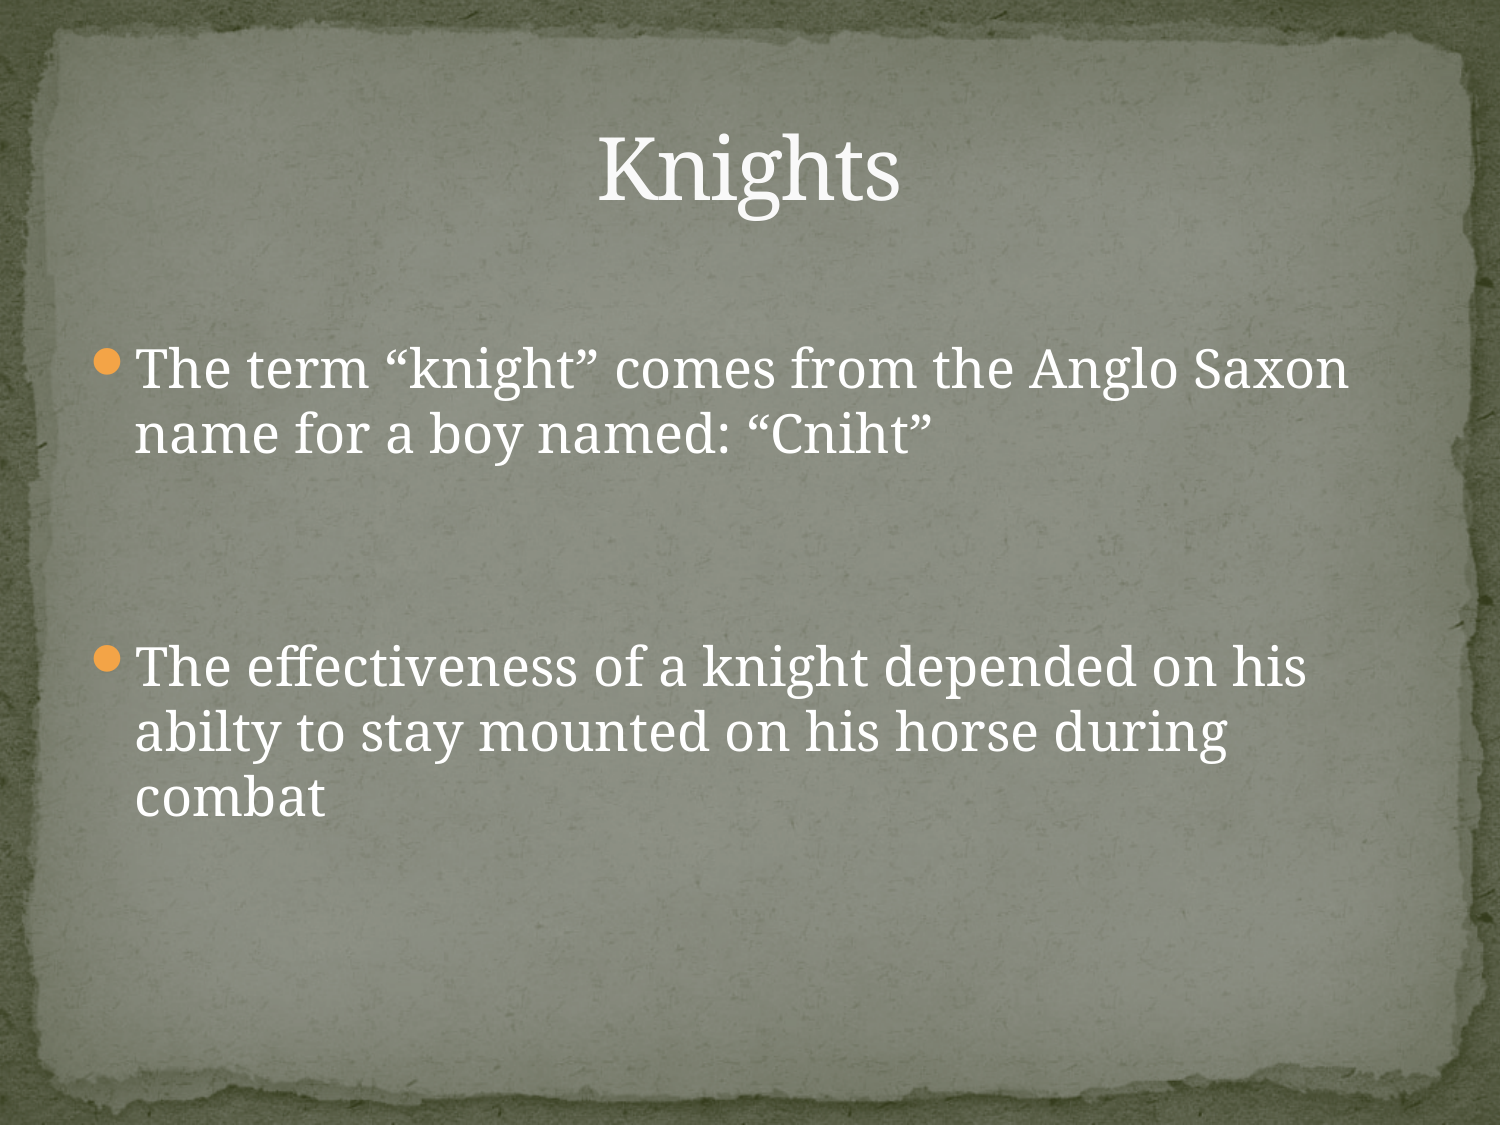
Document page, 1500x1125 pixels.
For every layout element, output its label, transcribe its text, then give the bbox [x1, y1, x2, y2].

title Knights [74, 24, 1425, 225]
list The term “knight” comes from the Anglo Saxon name for a boy named: “Cniht” The effectiveness of a knight depended on his abilty to stay mounted on his horse during combat [75, 249, 1425, 1000]
